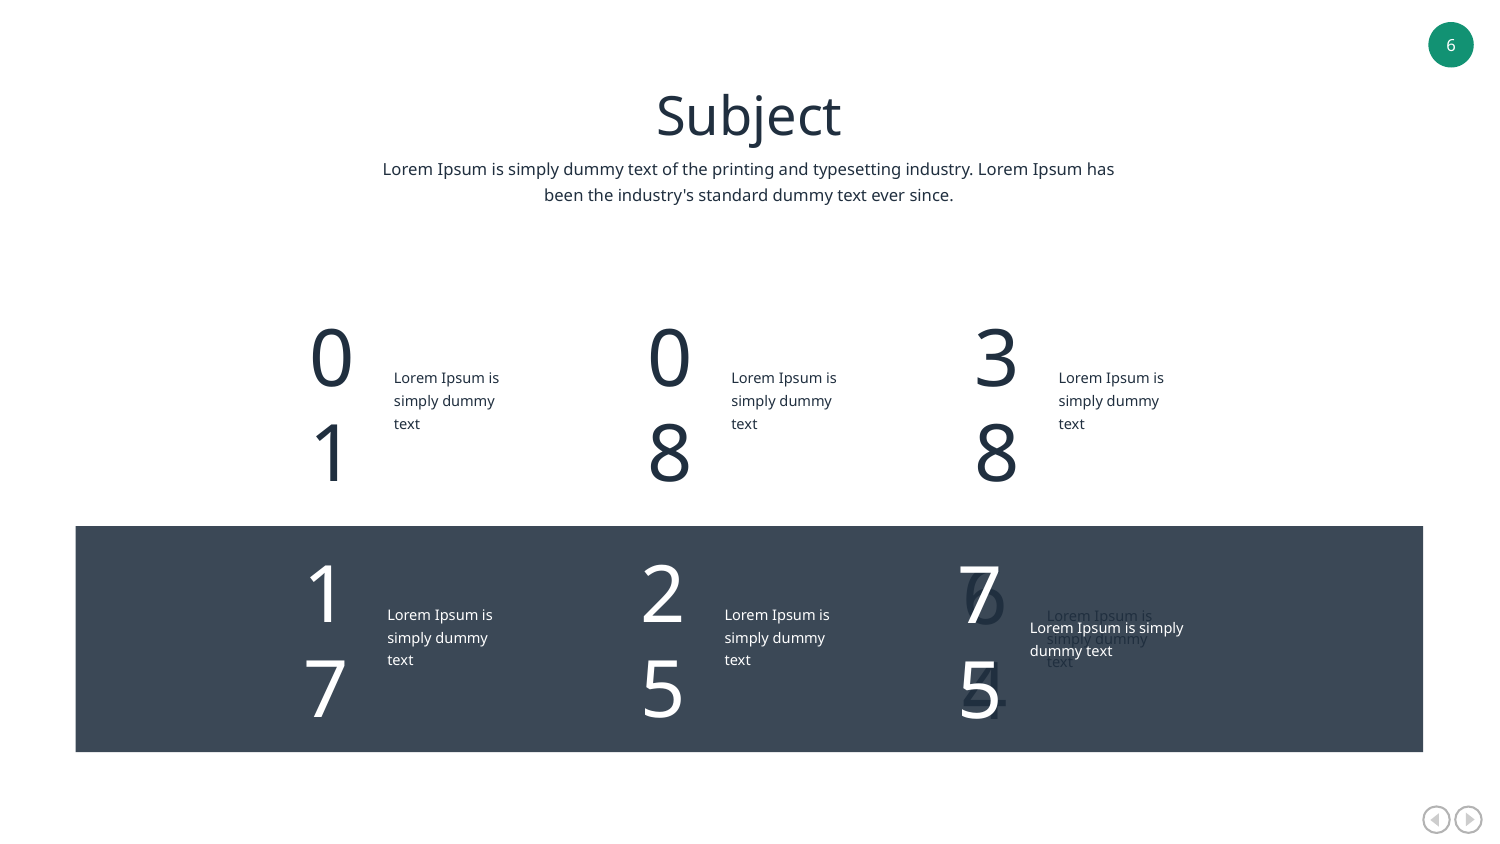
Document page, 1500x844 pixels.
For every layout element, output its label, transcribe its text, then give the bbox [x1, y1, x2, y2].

text_box Subject [652, 94, 847, 134]
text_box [309, 351, 1190, 453]
picture [75, 277, 1424, 753]
text_box Lorem Ipsum is simply dummy text of the printing and typesetting industry. Lorem Ipsum has been the industry's standard dummy text ever since. [373, 152, 1126, 206]
